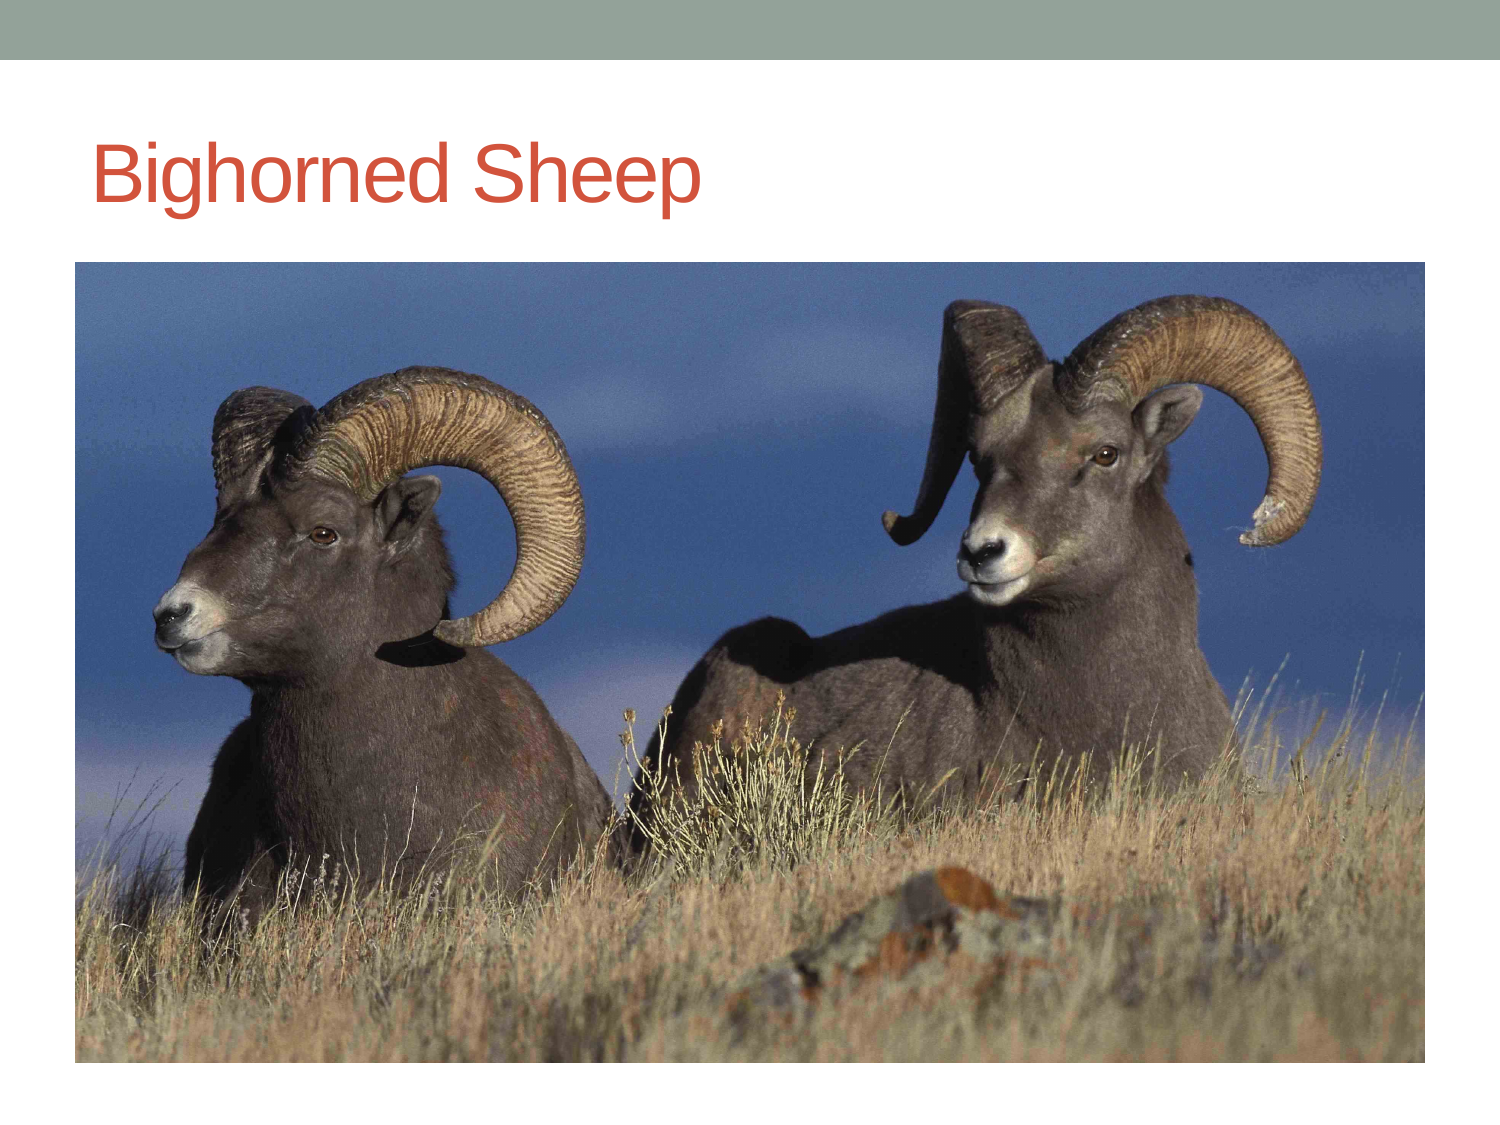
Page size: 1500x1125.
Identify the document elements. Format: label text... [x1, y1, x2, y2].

title Bighorned Sheep [75, 87, 1425, 250]
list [74, 262, 1426, 1063]
